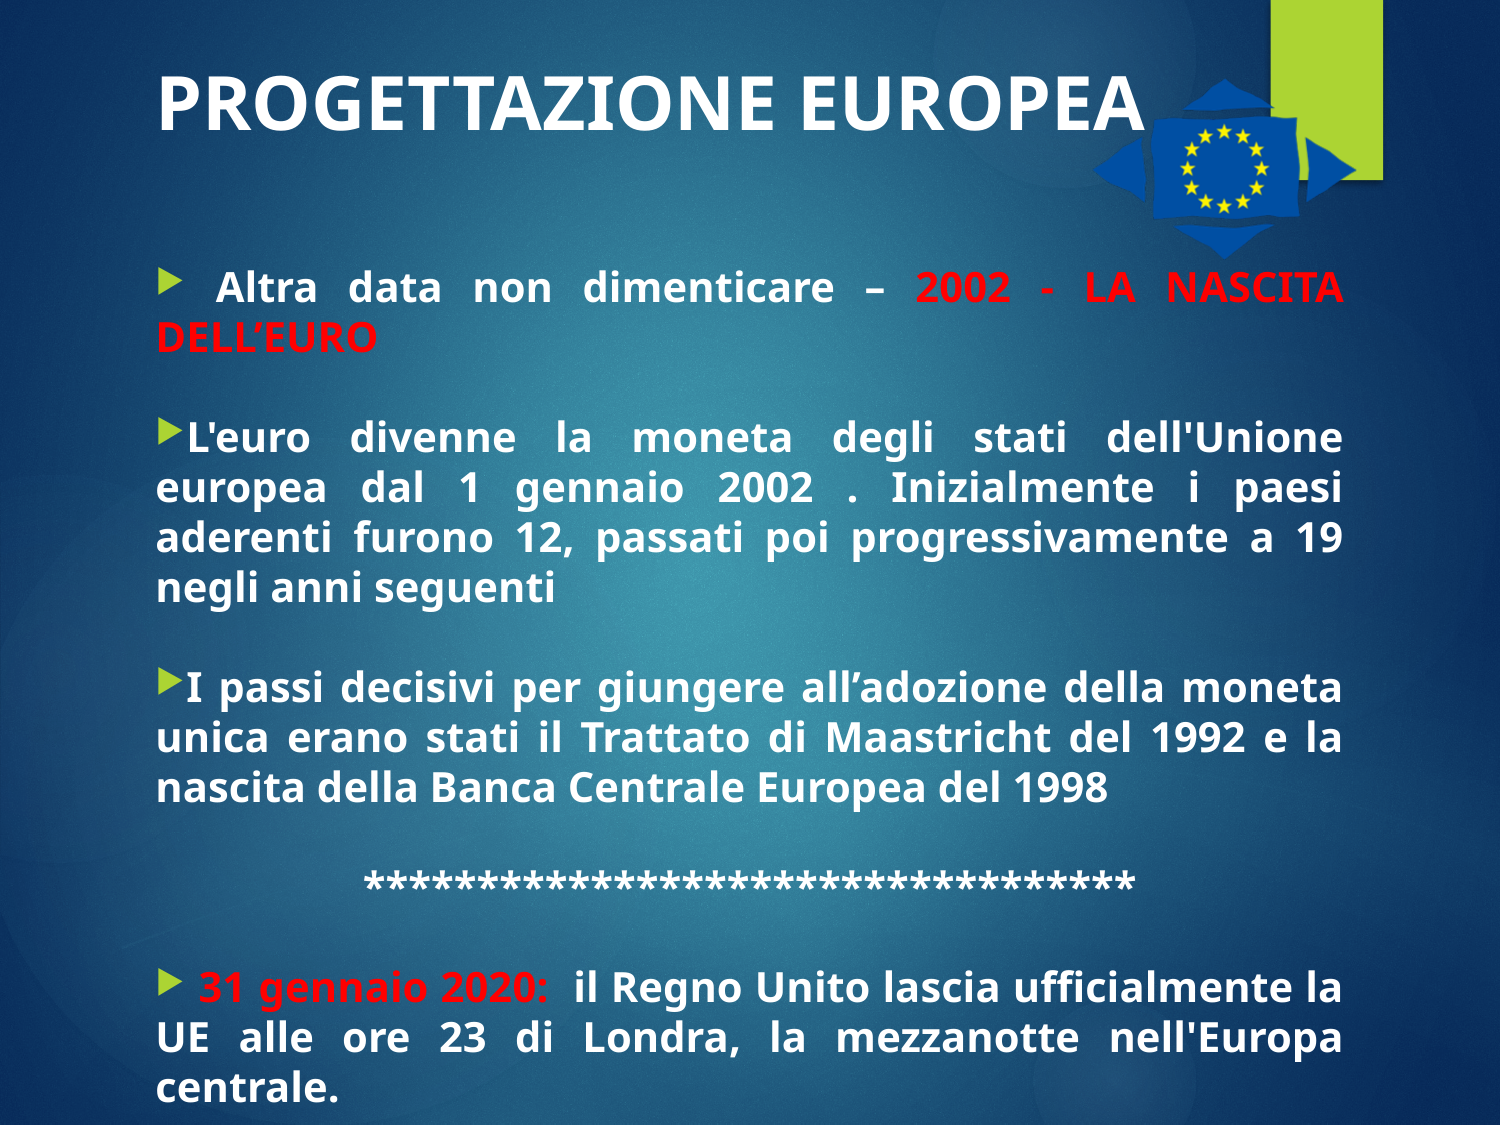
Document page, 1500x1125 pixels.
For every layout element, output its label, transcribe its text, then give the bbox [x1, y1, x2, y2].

list Altra data non dimenticare – 2002 - LA NASCITA DELL’EURO L'euro divenne la moneta degli stati dell'Unione europea dal 1 gennaio 2002 . Inizialmente i paesi aderenti furono 12, passati poi progressivamente a 19 negli anni seguenti I passi decisivi per giungere all’adozione della moneta unica erano stati il Trattato di Maastricht del 1992 e la nascita della Banca Centrale Europea del 1998 ********************************** 31 gennaio 2020: il Regno Unito lascia ufficialmente la UE alle ore 23 di Londra, la mezzanotte nell'Europa centrale. [140, 253, 1360, 1089]
picture [1088, 76, 1360, 262]
title progettazione europea [140, 48, 1360, 253]
